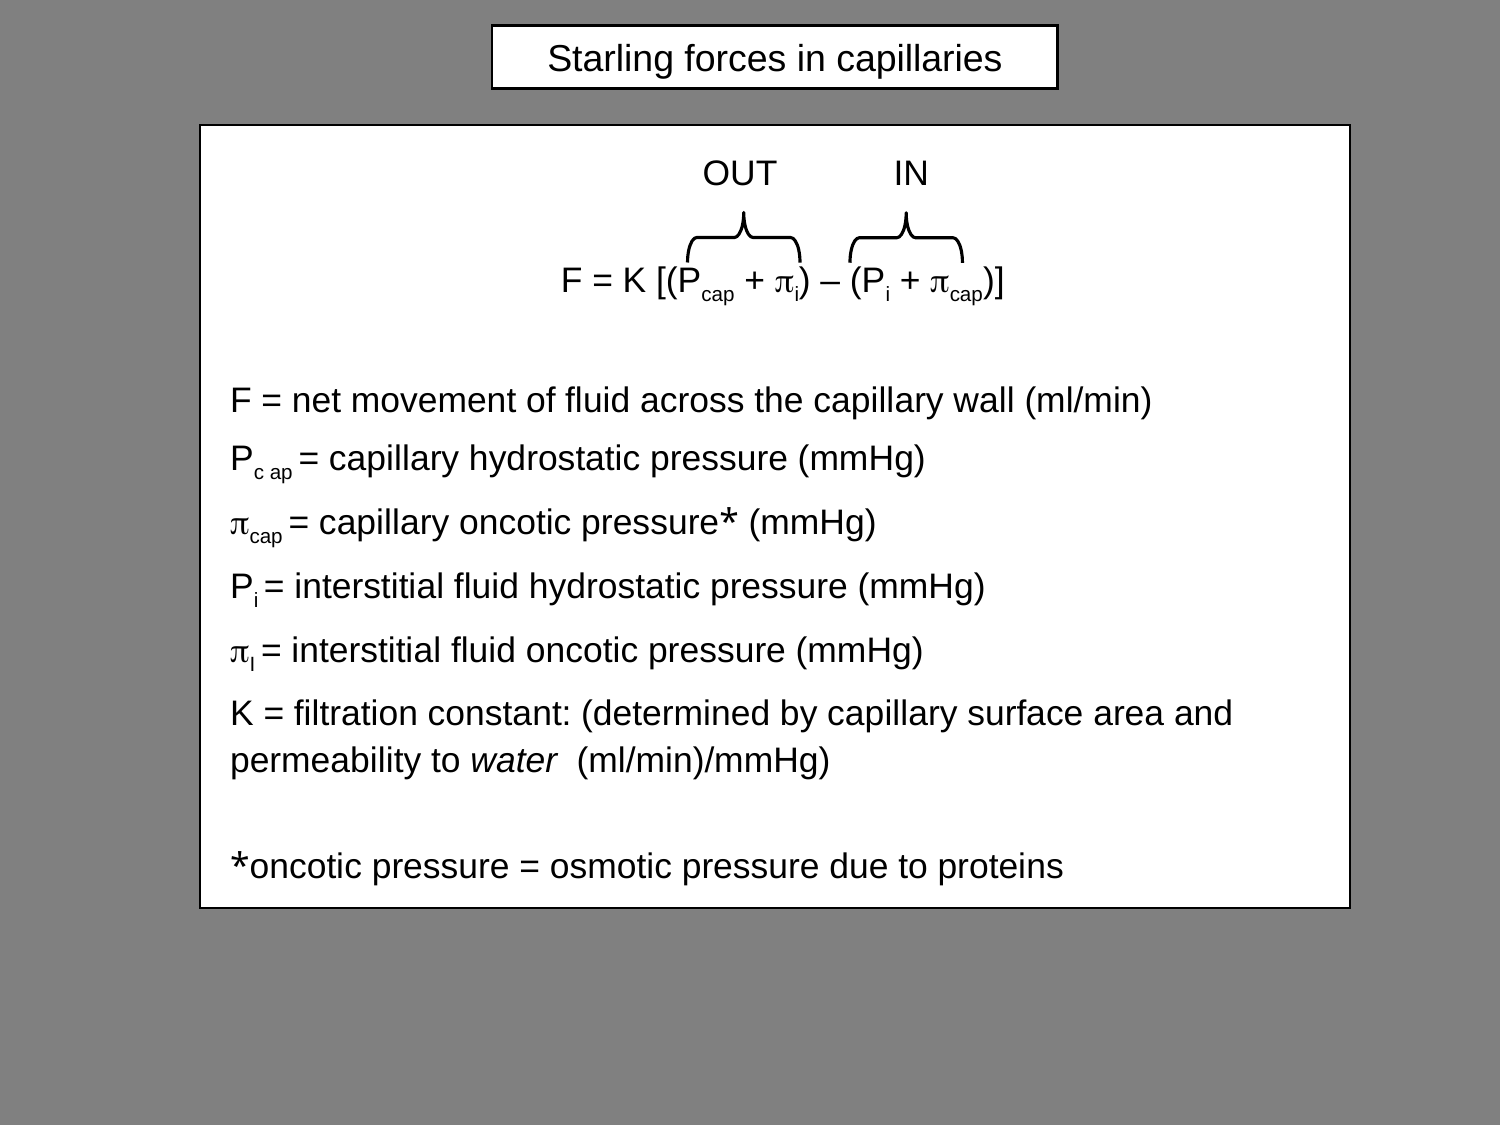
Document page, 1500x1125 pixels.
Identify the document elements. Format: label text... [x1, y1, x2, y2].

title Starling forces in capillaries [491, 24, 1059, 90]
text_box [199, 124, 1351, 908]
